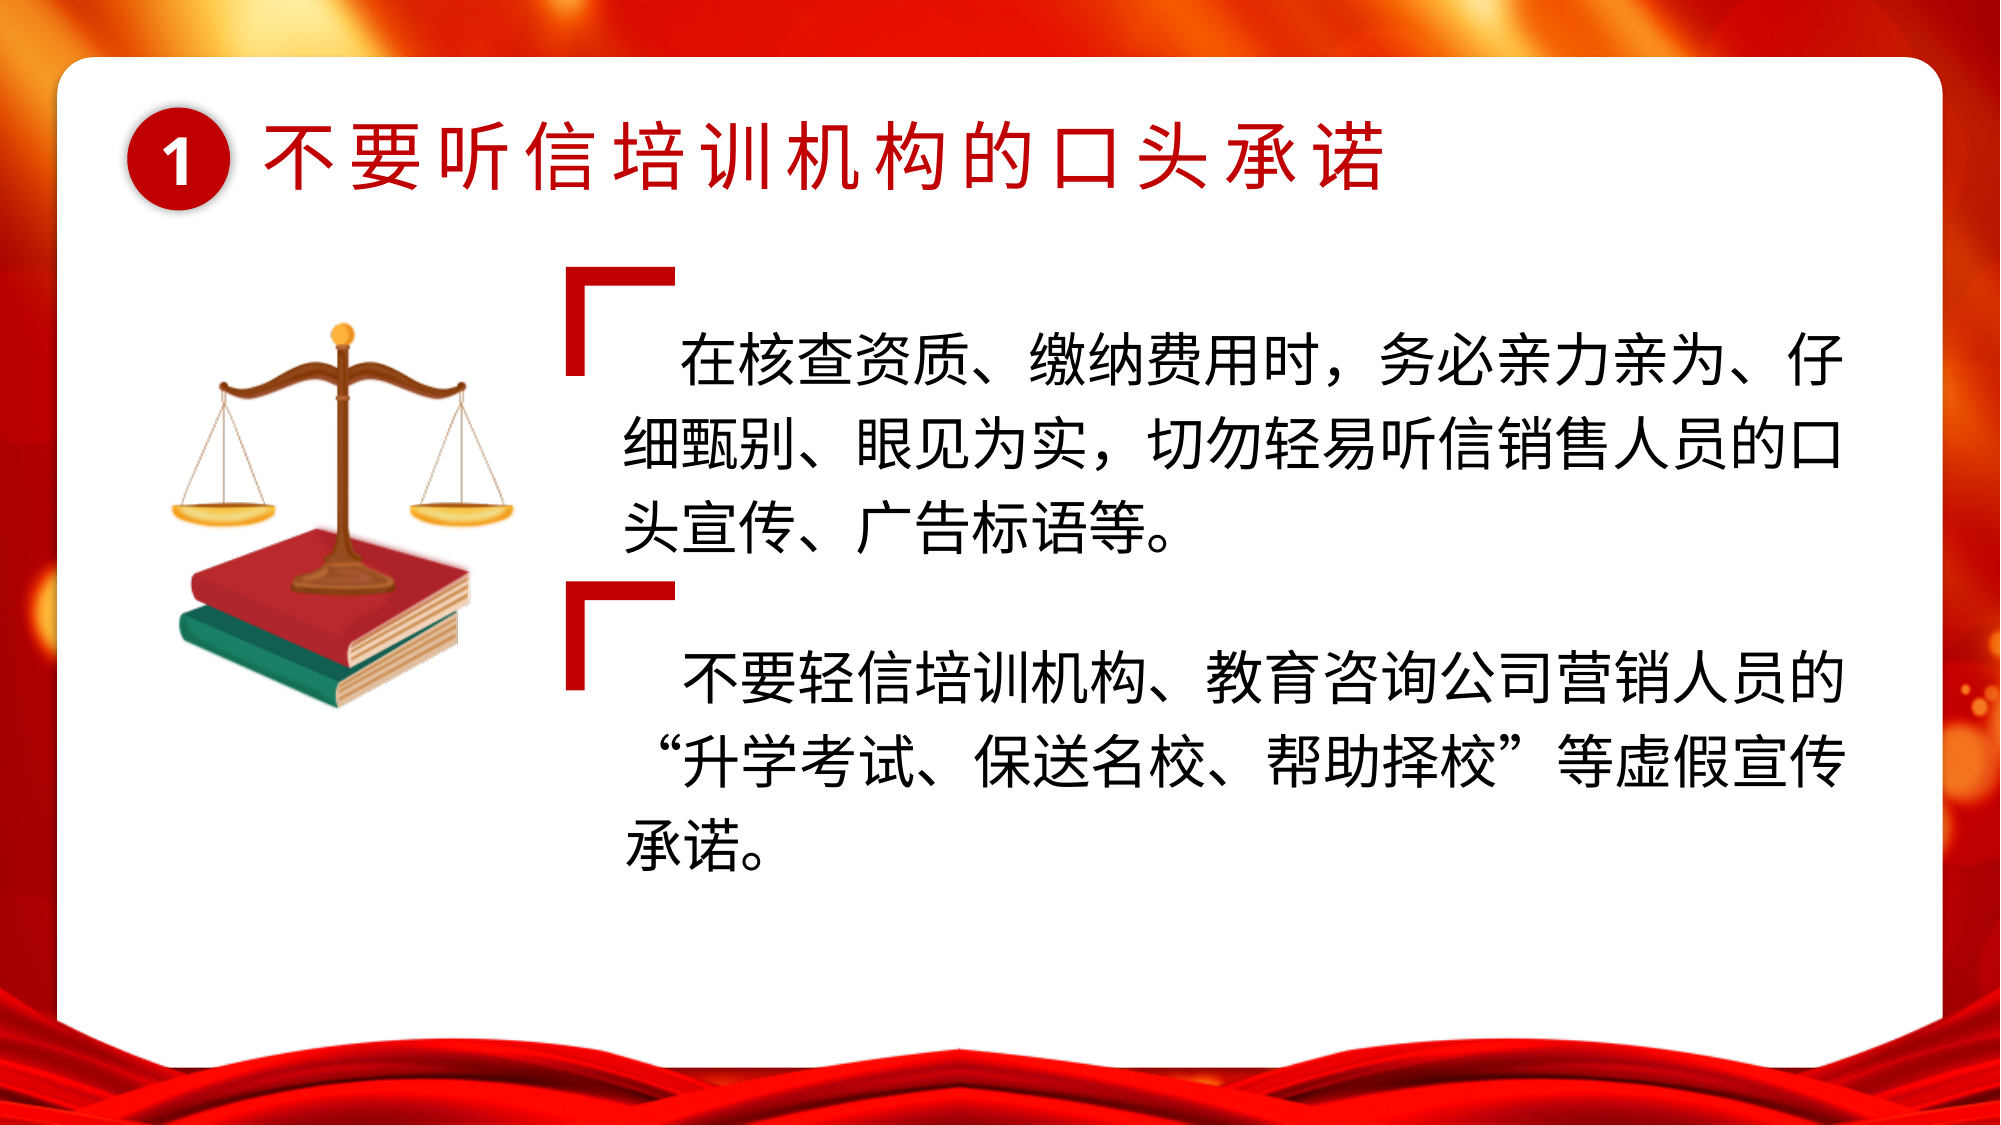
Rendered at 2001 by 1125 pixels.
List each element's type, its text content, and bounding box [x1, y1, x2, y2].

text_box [127, 100, 1446, 211]
picture [0, 0, 2000, 1125]
text_box [565, 580, 676, 691]
text_box 在核查资质、缴纳费用时，务必亲力亲为、仔细甄别、眼见为实，切勿轻易听信销售人员的口头宣传、广告标语等。 [607, 302, 1890, 569]
text_box [565, 266, 676, 377]
text_box 不要轻信培训机构、教育咨询公司营销人员的“升学考试、保送名校、帮助择校”等虚假宣传承诺。 [609, 619, 1892, 887]
